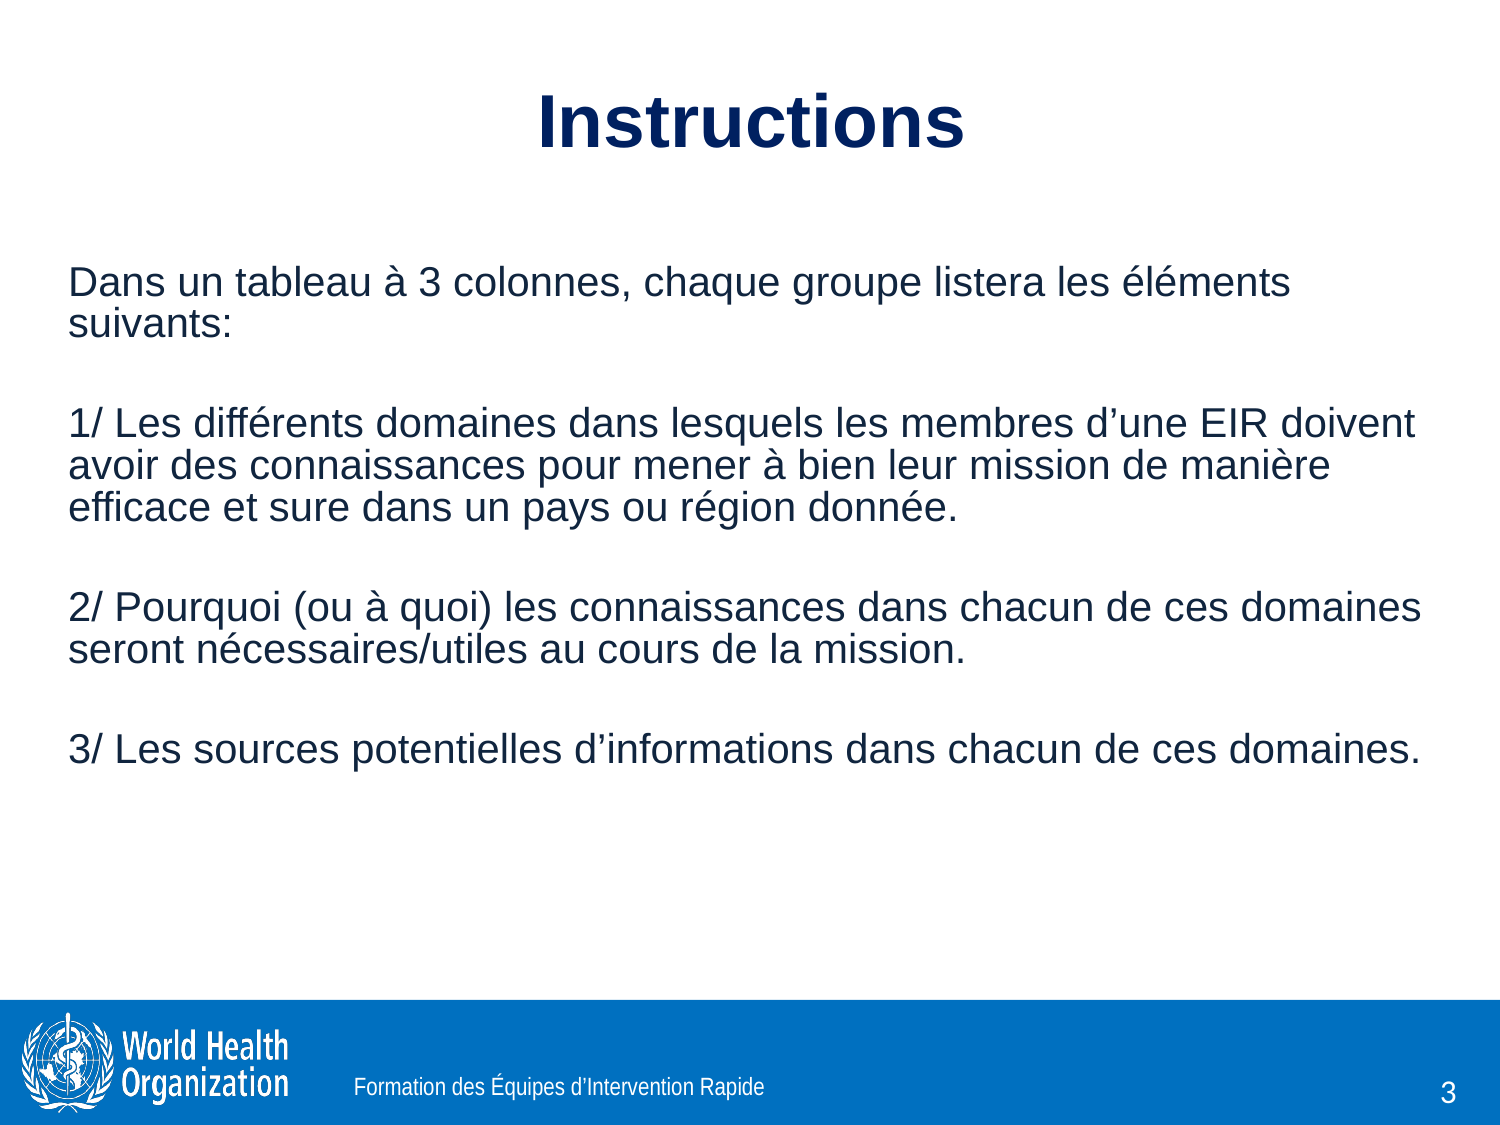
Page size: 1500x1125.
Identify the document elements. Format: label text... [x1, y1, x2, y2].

title Instructions [76, 42, 1427, 192]
list Dans un tableau à 3 colonnes, chaque groupe listera les éléments suivants: 1/ Les différents domaines dans lesquels les membres d’une EIR doivent avoir des connaissances pour mener à bien leur mission de manière efficace et sure dans un pays ou région donnée. 2/ Pourquoi (ou à quoi) les connaissances dans chacun de ces domaines seront nécessaires/utiles au cours de la mission. 3/ Les sources potentielles d’informations dans chacun de ces domaines. [53, 255, 1447, 905]
picture [21, 1012, 288, 1113]
